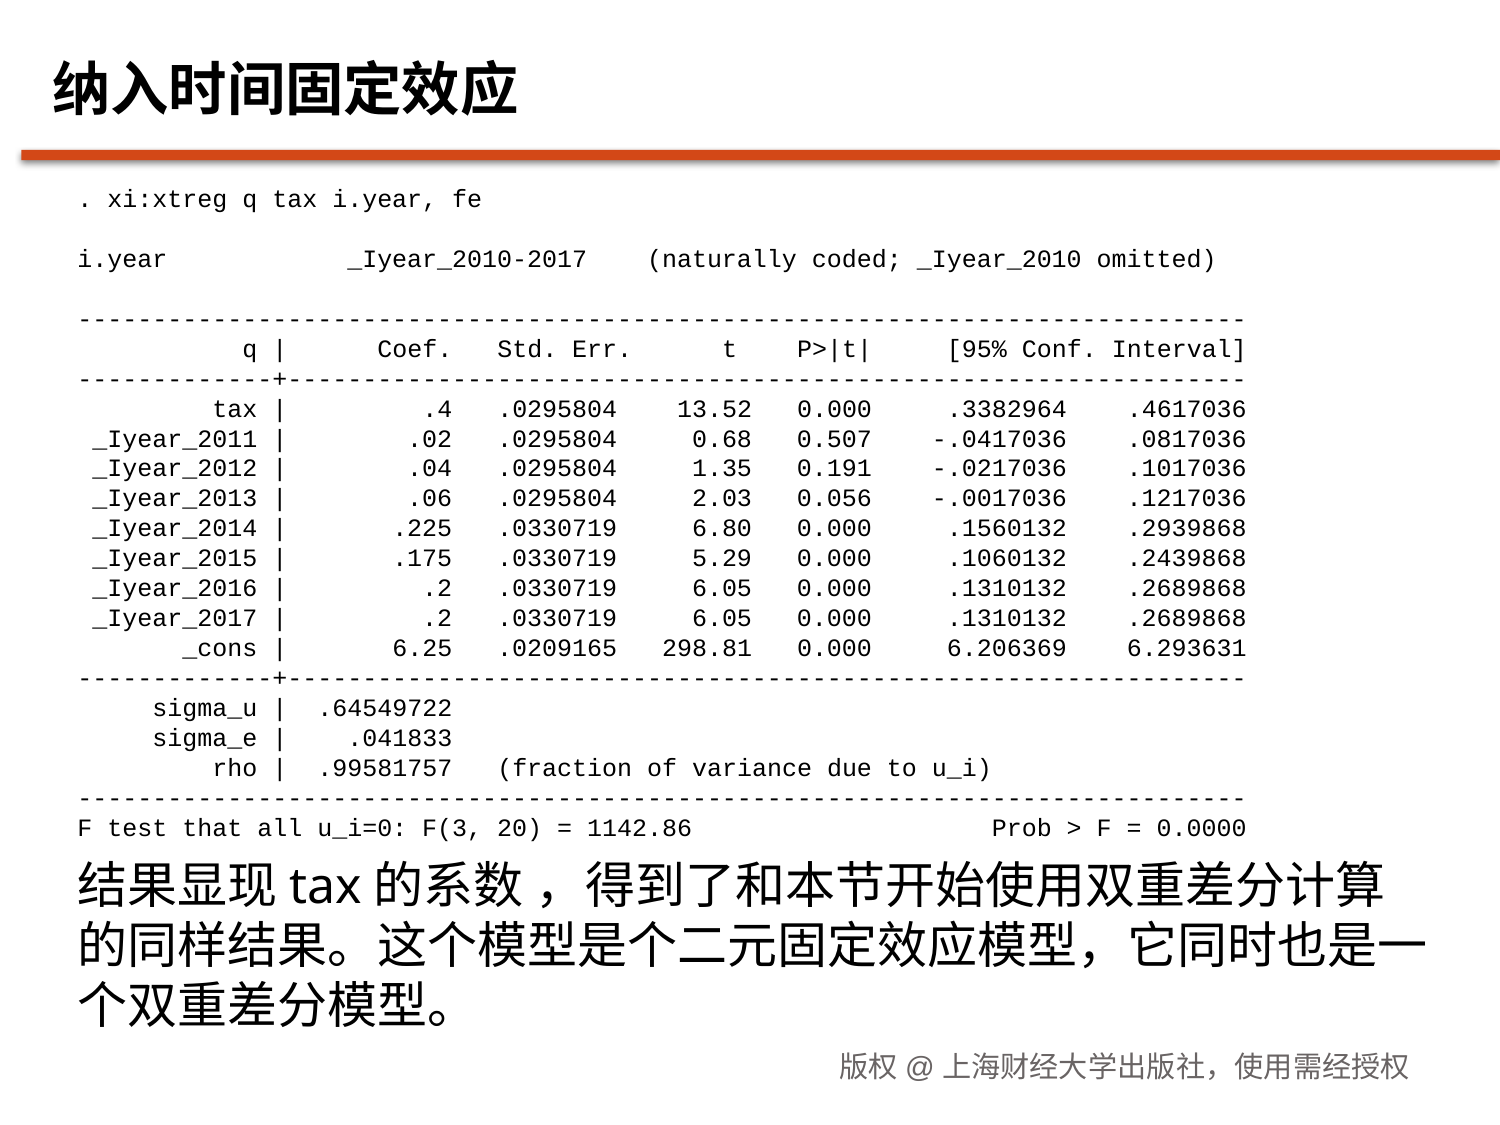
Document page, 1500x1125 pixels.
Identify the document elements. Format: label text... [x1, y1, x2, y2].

title 纳入时间固定效应 [37, 50, 1425, 138]
footer 版权@上海财经大学出版社，使用需经授权 [825, 1028, 1475, 1104]
